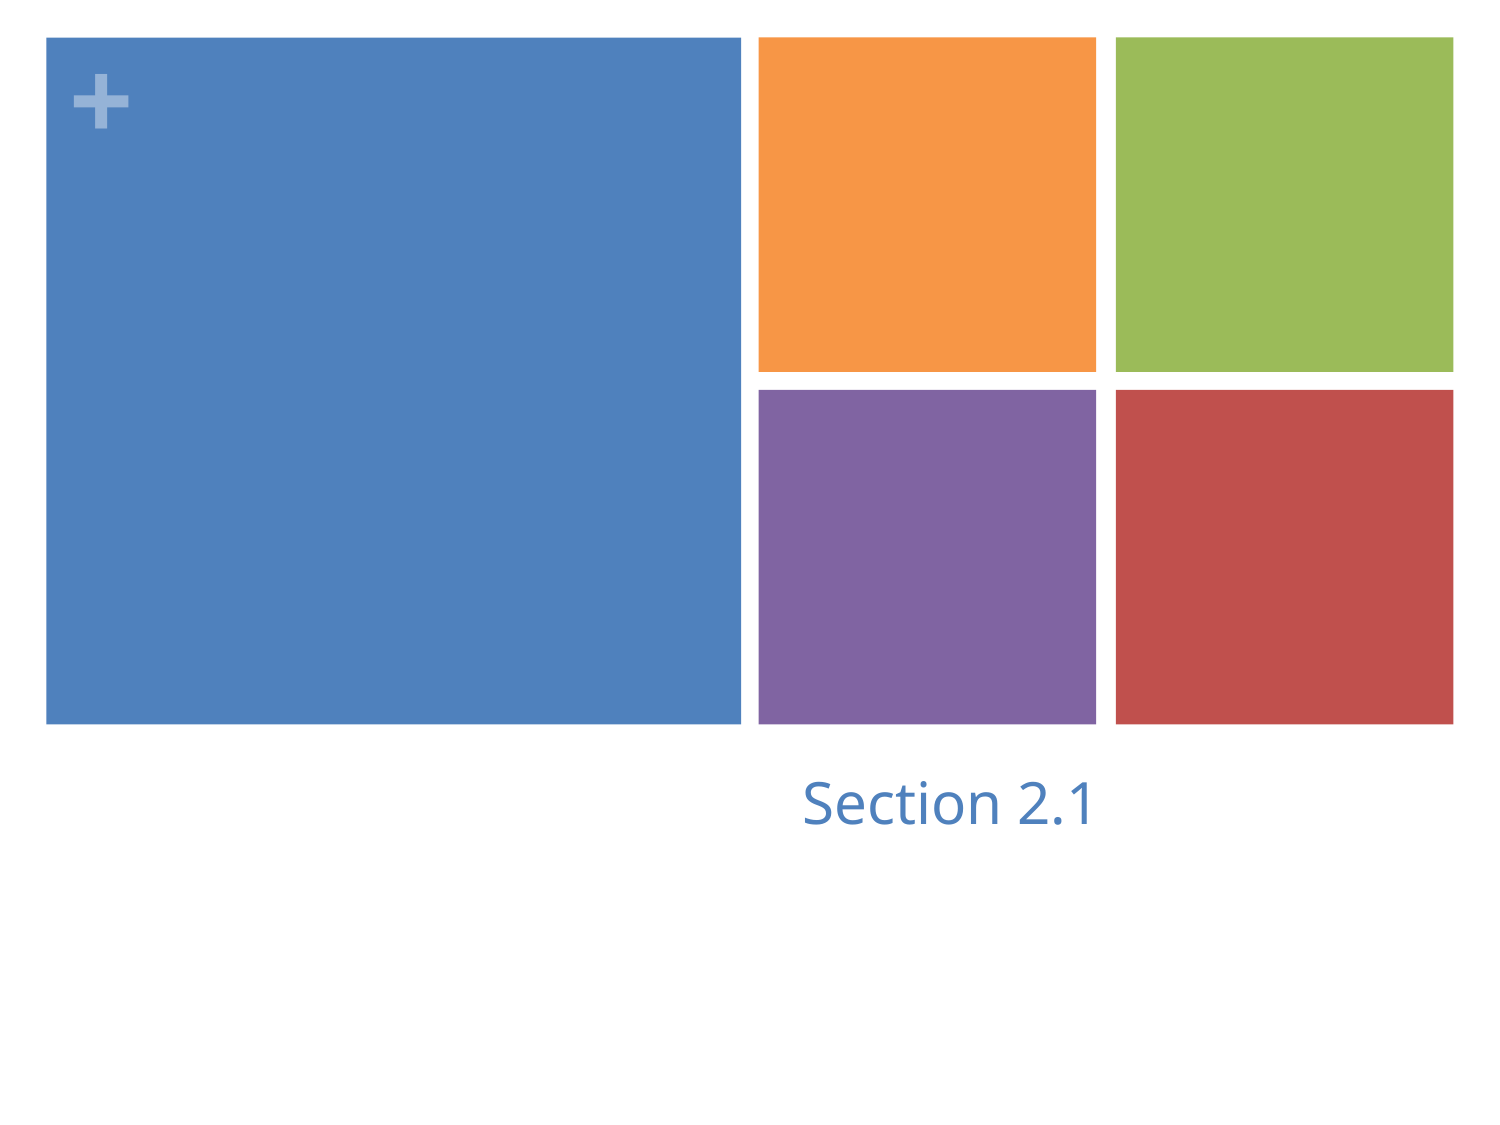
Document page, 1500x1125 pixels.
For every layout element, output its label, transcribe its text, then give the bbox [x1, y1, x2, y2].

title Section 2.1 [787, 758, 1450, 912]
